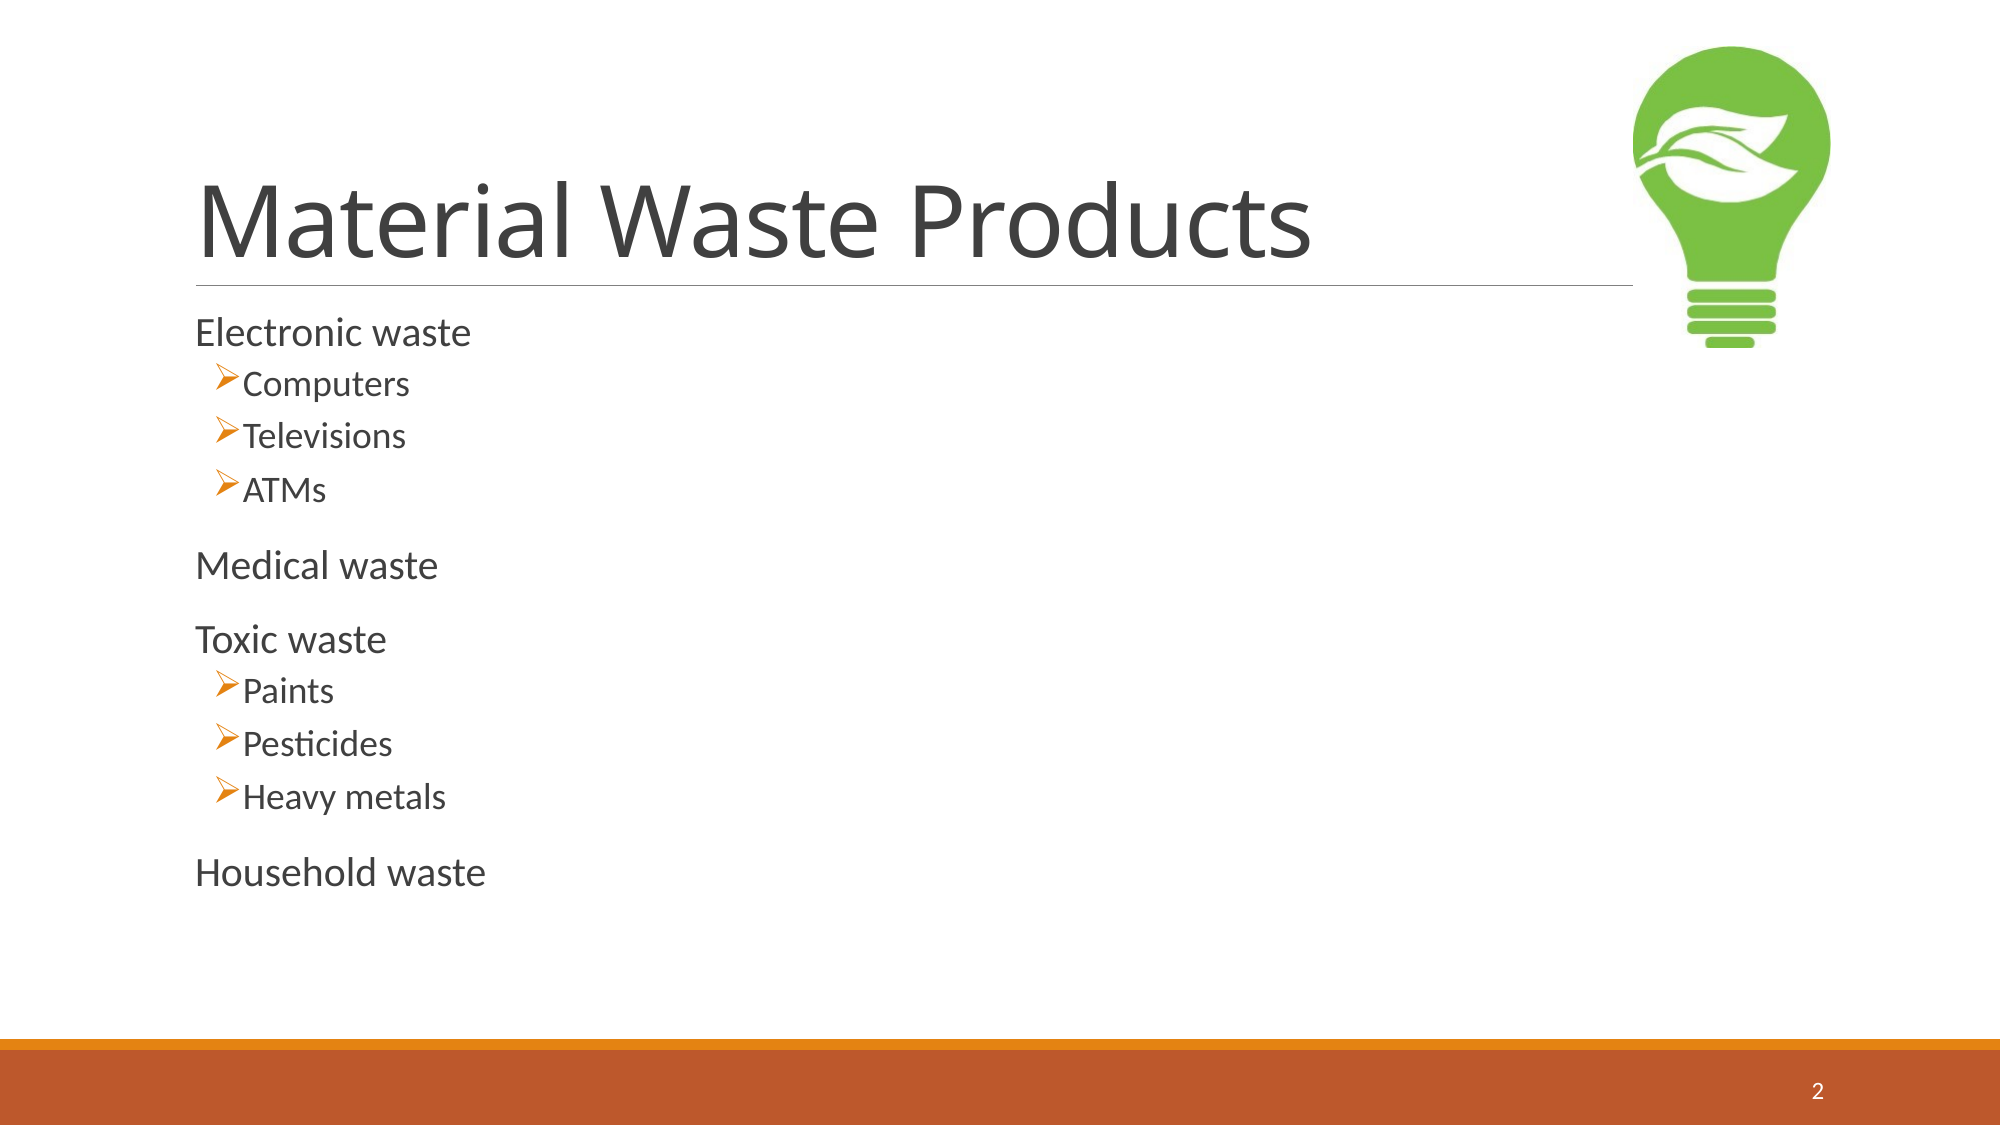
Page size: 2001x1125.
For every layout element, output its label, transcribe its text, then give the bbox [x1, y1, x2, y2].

picture [1633, 46, 1831, 348]
list Electronic waste Computers Televisions ATMs Medical waste Toxic waste Paints Pesticides Heavy metals Household waste [180, 302, 1830, 963]
title Material Waste Products [180, 47, 1830, 285]
slide_number 2 [1624, 1059, 1840, 1120]
